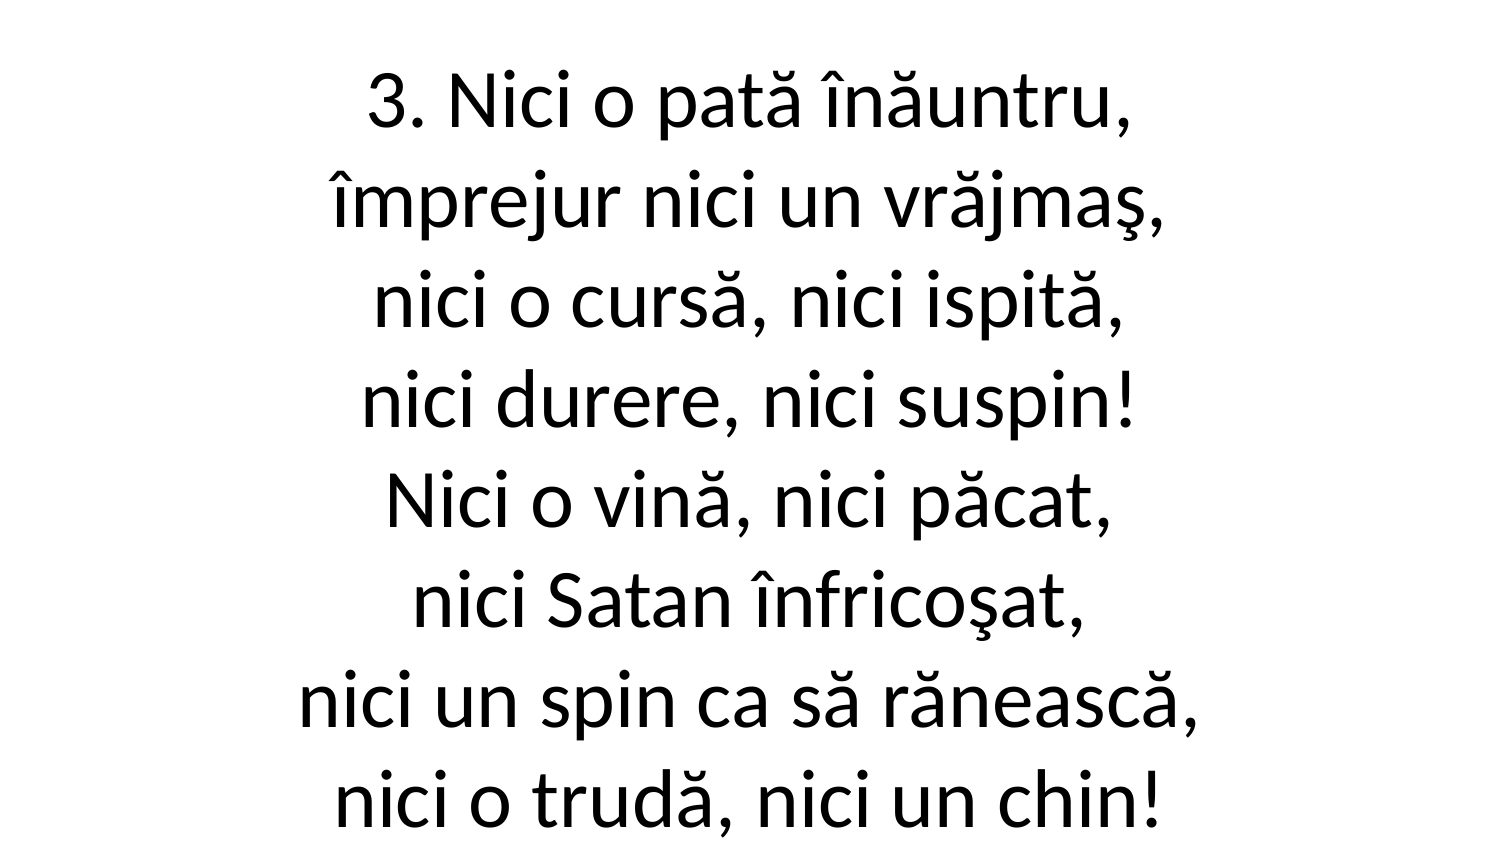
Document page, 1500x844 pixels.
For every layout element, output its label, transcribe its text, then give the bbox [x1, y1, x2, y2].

text_box 3. Nici o pată înăuntru, împrejur nici un vrăjmaş, nici o cursă, nici ispită, nici durere, nici suspin! Nici o vină, nici păcat, nici Satan înfricoşat, nici un spin ca să rănească, nici o trudă, nici un chin! [282, 0, 1218, 844]
